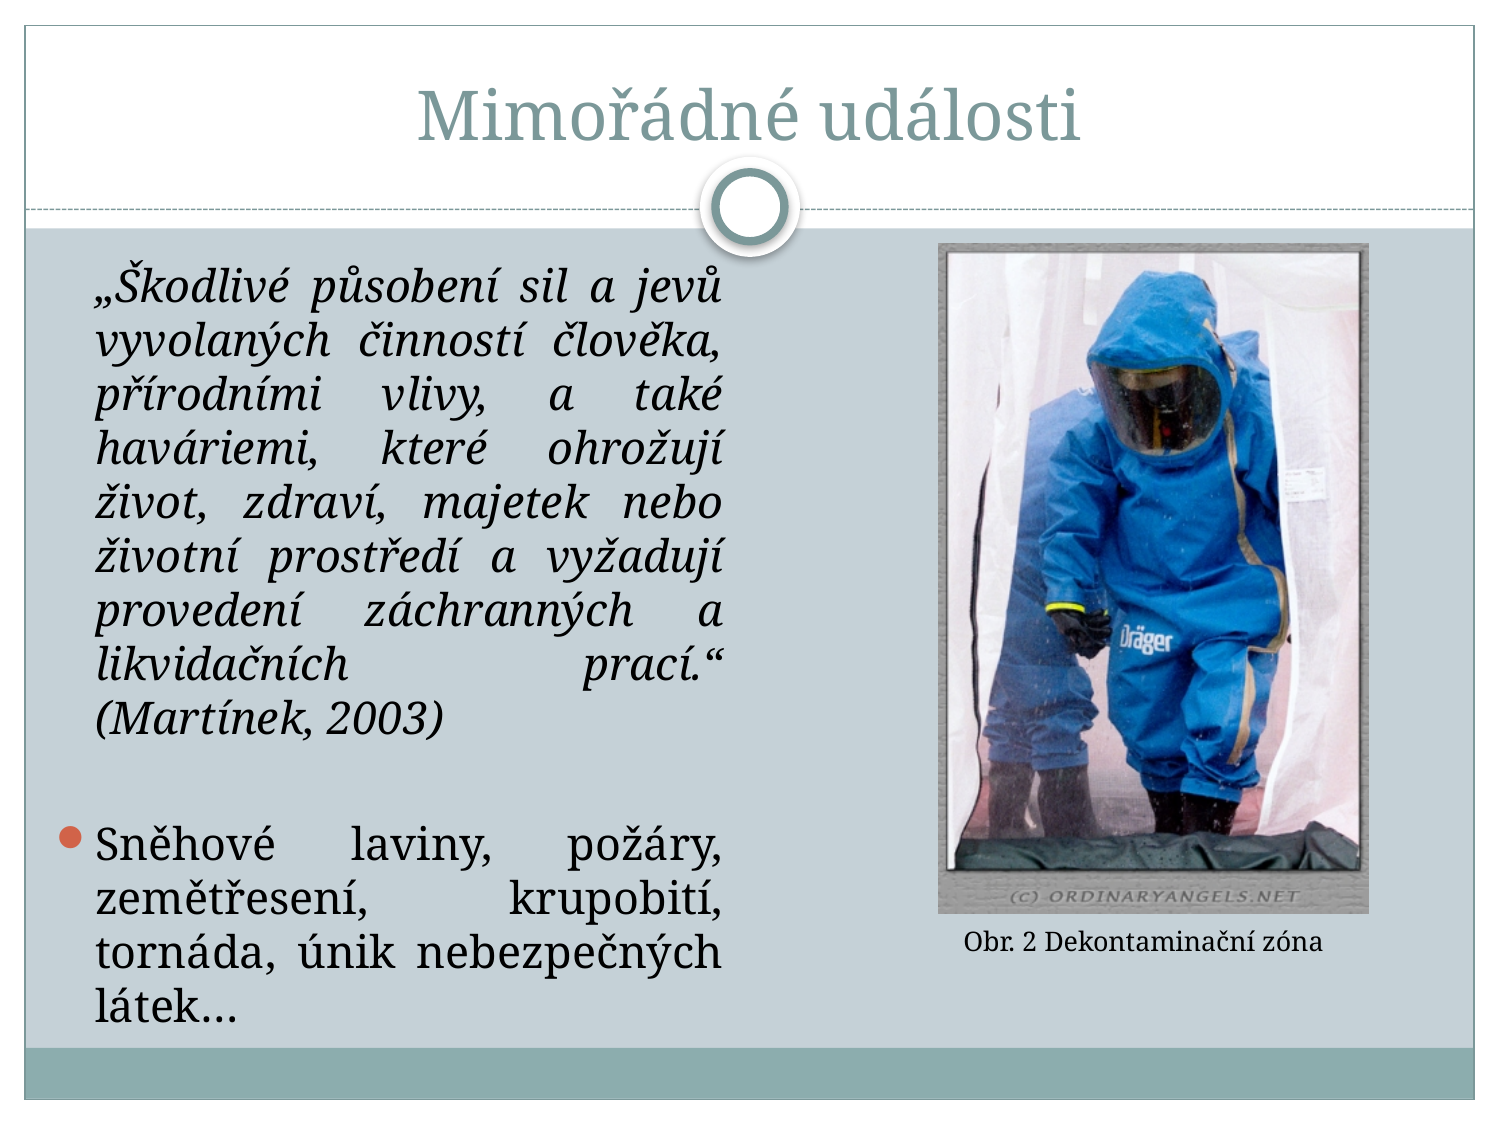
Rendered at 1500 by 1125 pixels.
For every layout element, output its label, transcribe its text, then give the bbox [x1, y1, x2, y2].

list „Škodlivé působení sil a jevů vyvolaných činností člověka, přírodními vlivy, a také haváriemi, které ohrožují život, zdraví, majetek nebo životní prostředí a vyžadují provedení záchranných a likvidačních prací.“ (Martínek, 2003) Sněhové laviny, požáry, zemětřesení, krupobití, tornáda, únik nebezpečných látek… [41, 250, 739, 1047]
text_box Obr. 2 Dekontaminační zóna [938, 916, 1500, 965]
picture [938, 243, 1369, 915]
title Mimořádné události [49, 37, 1450, 162]
